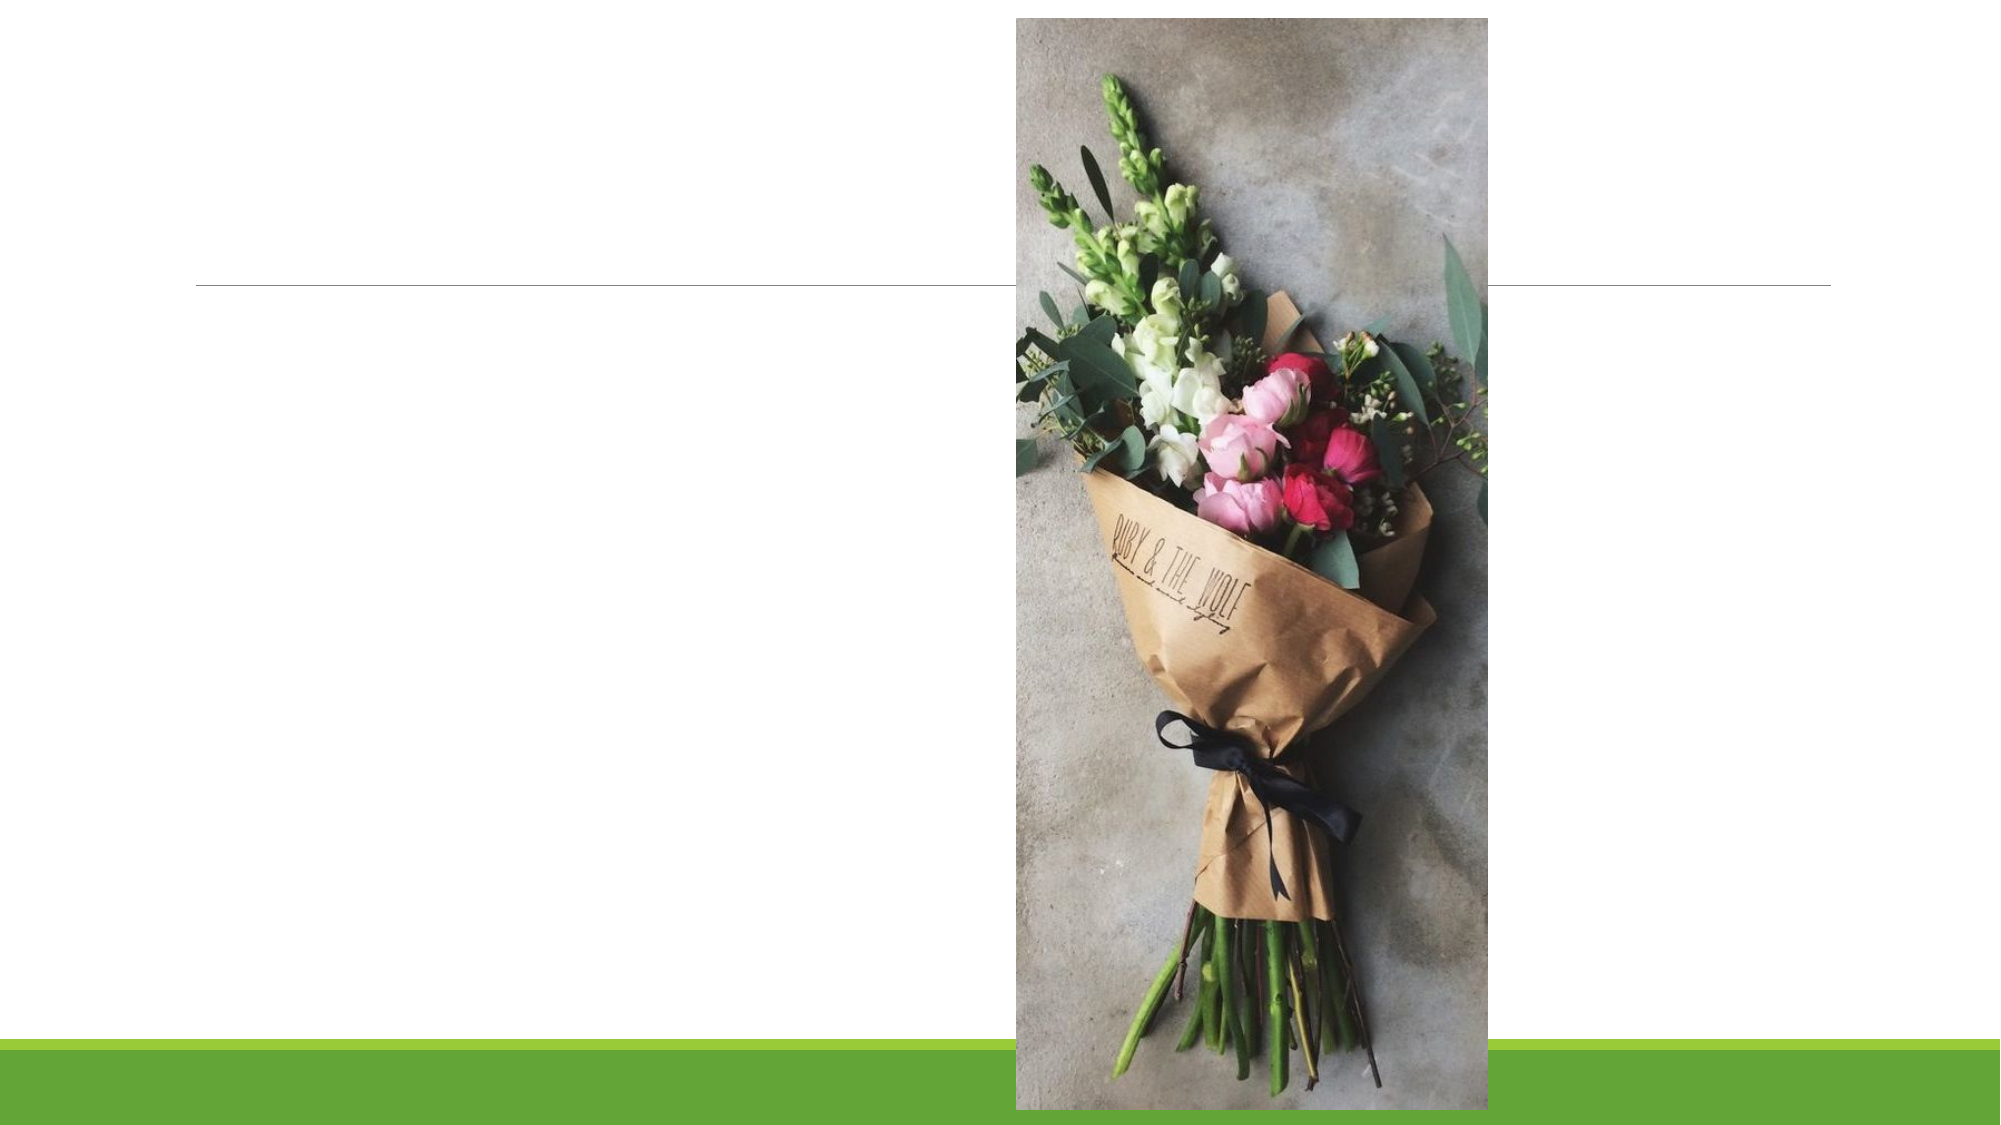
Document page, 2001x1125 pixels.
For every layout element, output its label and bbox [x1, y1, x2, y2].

list [1015, 18, 1488, 1110]
